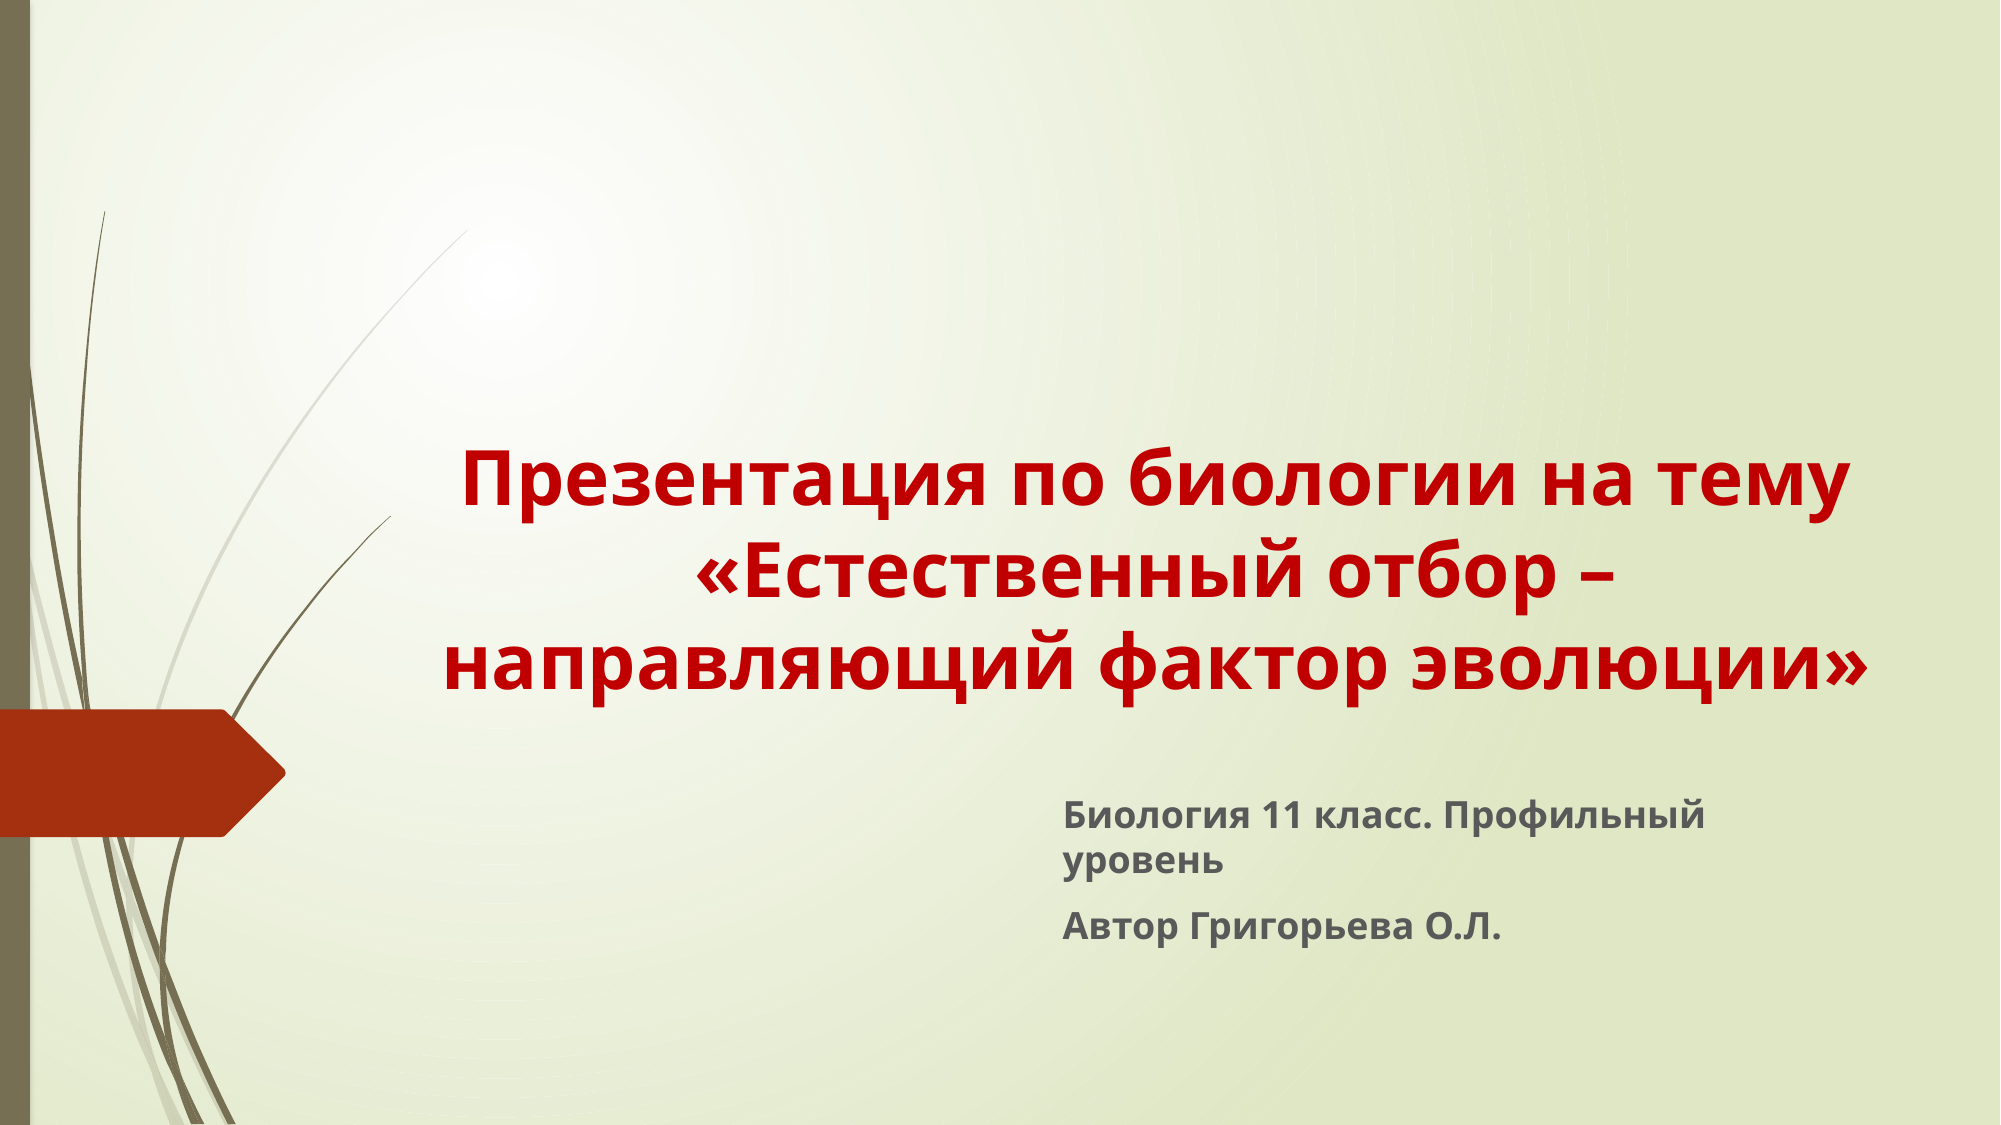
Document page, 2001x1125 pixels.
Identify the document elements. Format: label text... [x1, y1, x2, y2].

subtitle Биология 11 класс. Профильный уровень Автор Григорьева О.Л. [1047, 783, 1888, 969]
title Презентация по биологии на тему «Естественный отбор – направляющий фактор эволюции» [424, 340, 1888, 713]
